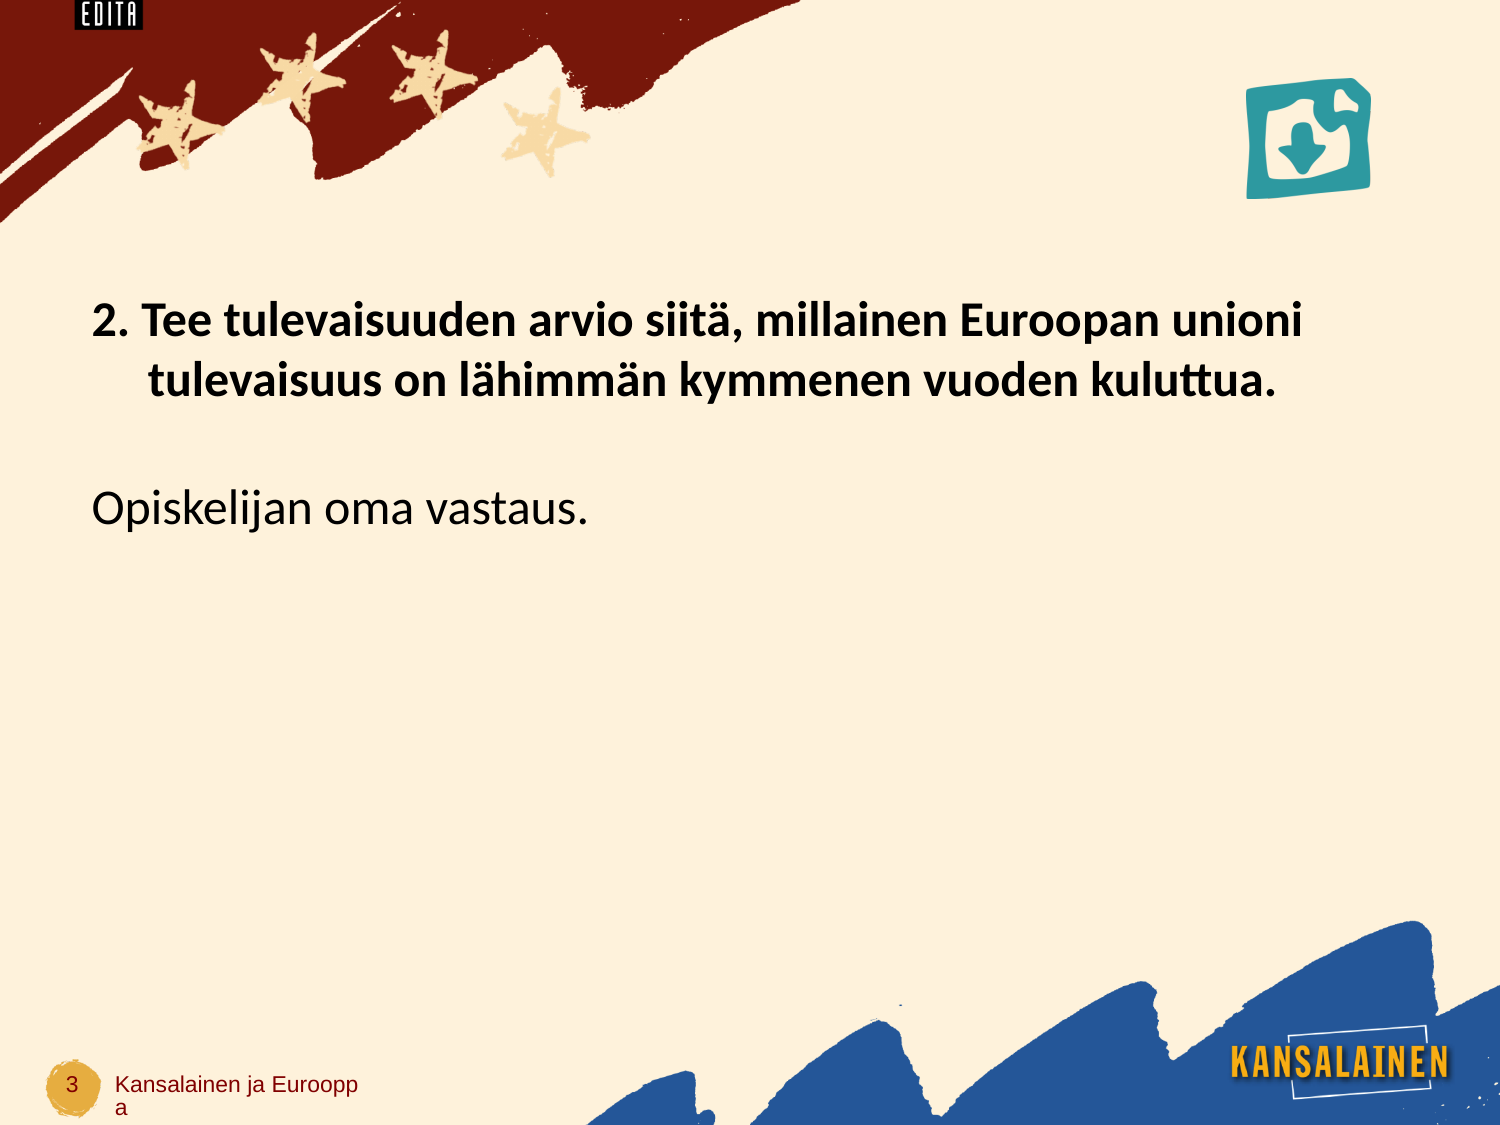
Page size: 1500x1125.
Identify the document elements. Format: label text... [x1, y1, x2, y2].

list 2. Tee tulevaisuuden arvio siitä, millainen Euroopan unioni tulevaisuus on lähimmän kymmenen vuoden kuluttua. Opiskelijan oma vastaus. [76, 278, 1412, 1088]
footer Kansalainen ja Eurooppa [99, 1062, 376, 1125]
slide_number 3 [37, 1062, 99, 1125]
picture [0, 0, 1500, 1125]
